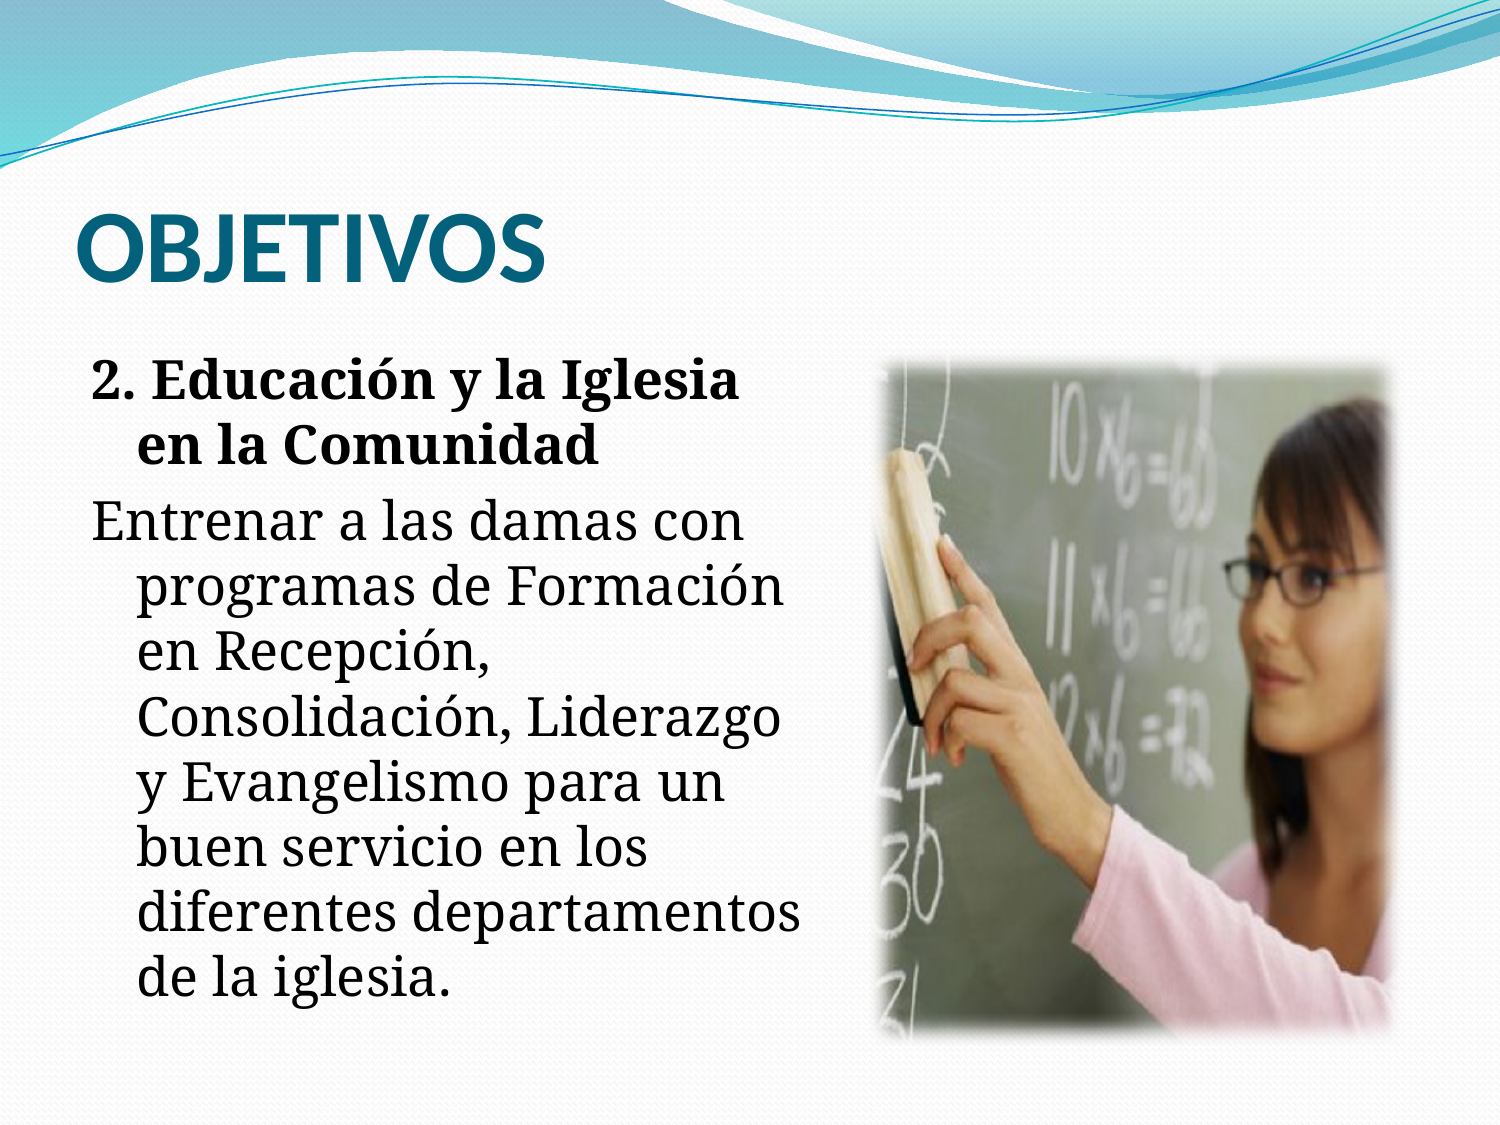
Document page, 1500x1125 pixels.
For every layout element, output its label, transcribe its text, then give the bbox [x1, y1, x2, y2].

title OBJETIVOS [75, 115, 1425, 303]
picture [867, 349, 1404, 1048]
list 2. Educación y la Iglesia en la Comunidad Entrenar a las damas con programas de Formación en Recepción, Consolidación, Liderazgo y Evangelismo para un buen servicio en los diferentes departamentos de la iglesia. [76, 338, 833, 1083]
